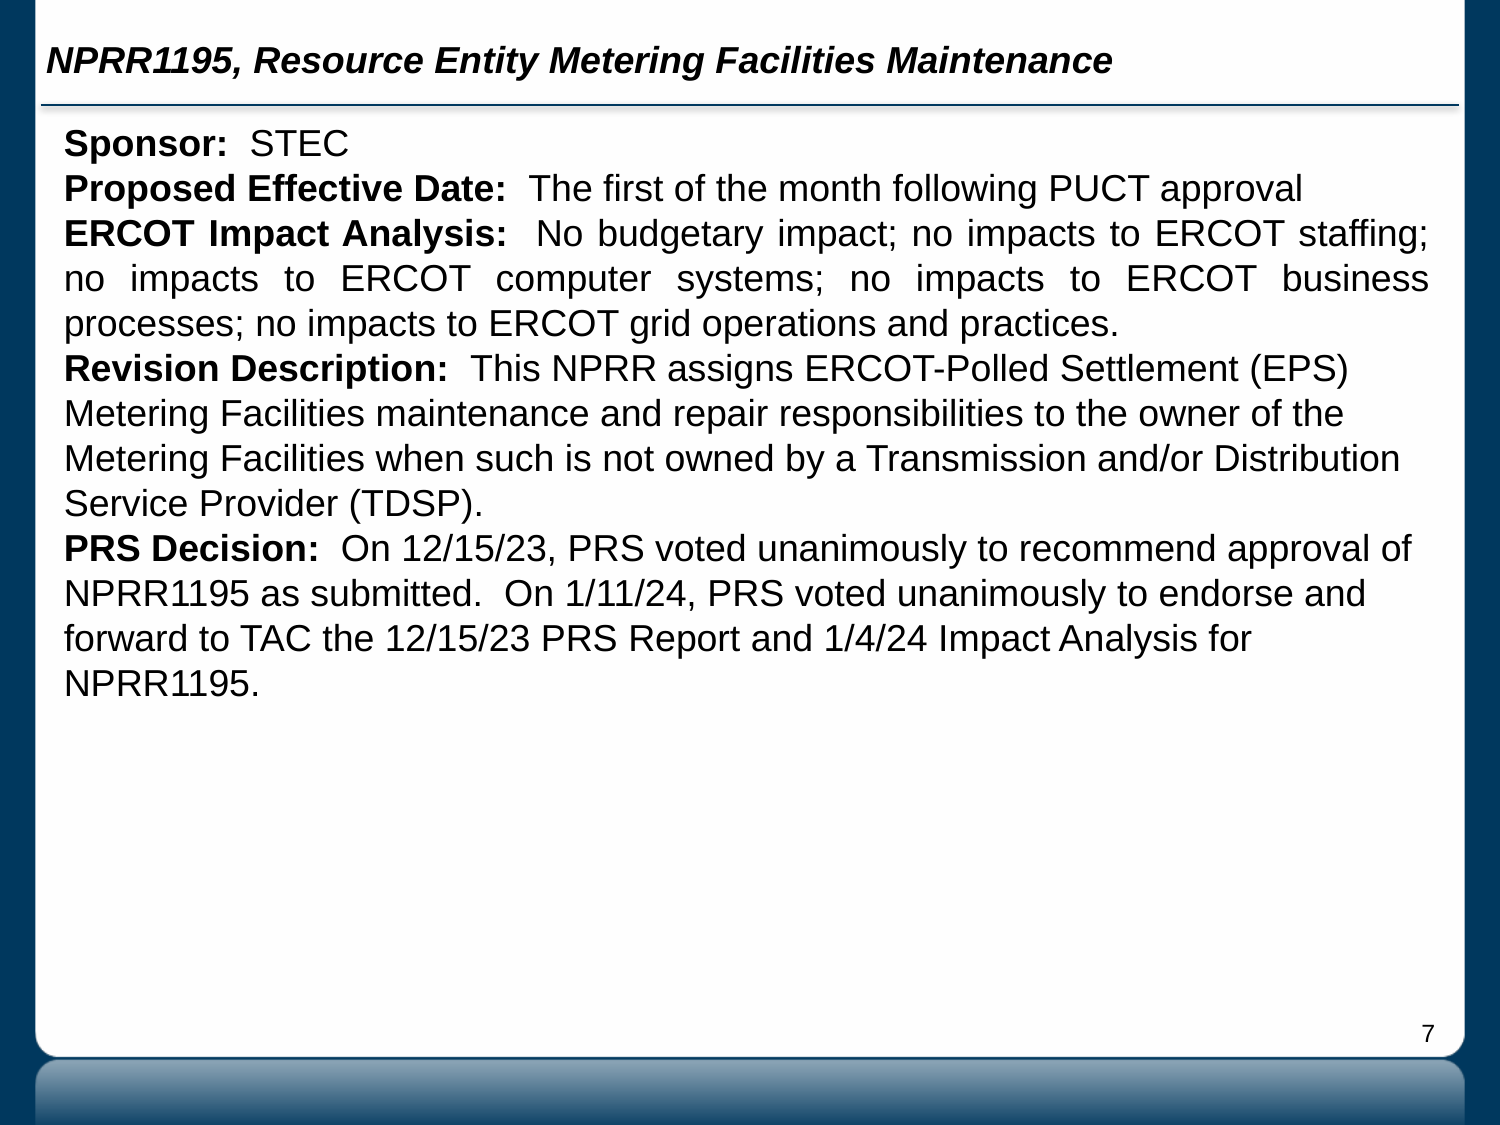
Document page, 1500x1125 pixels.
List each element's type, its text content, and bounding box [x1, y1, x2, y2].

title NPRR1195, Resource Entity Metering Facilities Maintenance [31, 20, 1464, 97]
text_box Sponsor: STEC Proposed Effective Date: The first of the month following PUCT approval ERCOT Impact Analysis: No budgetary impact; no impacts to ERCOT staffing; no impacts to ERCOT computer systems; no impacts to ERCOT business processes; no impacts to ERCOT grid operations and practices. Revision Description: This NPRR assigns ERCOT-Polled Settlement (EPS) Metering Facilities maintenance and repair responsibilities to the owner of the Metering Facilities when such is not owned by a Transmission and/or Distribution Service Provider (TDSP). PRS Decision: On 12/15/23, PRS voted unanimously to recommend approval of NPRR1195 as submitted. On 1/11/24, PRS voted unanimously to endorse and forward to TAC the 12/15/23 PRS Report and 1/4/24 Impact Analysis for NPRR1195. [11, 111, 1444, 711]
picture [35, 0, 1465, 1125]
